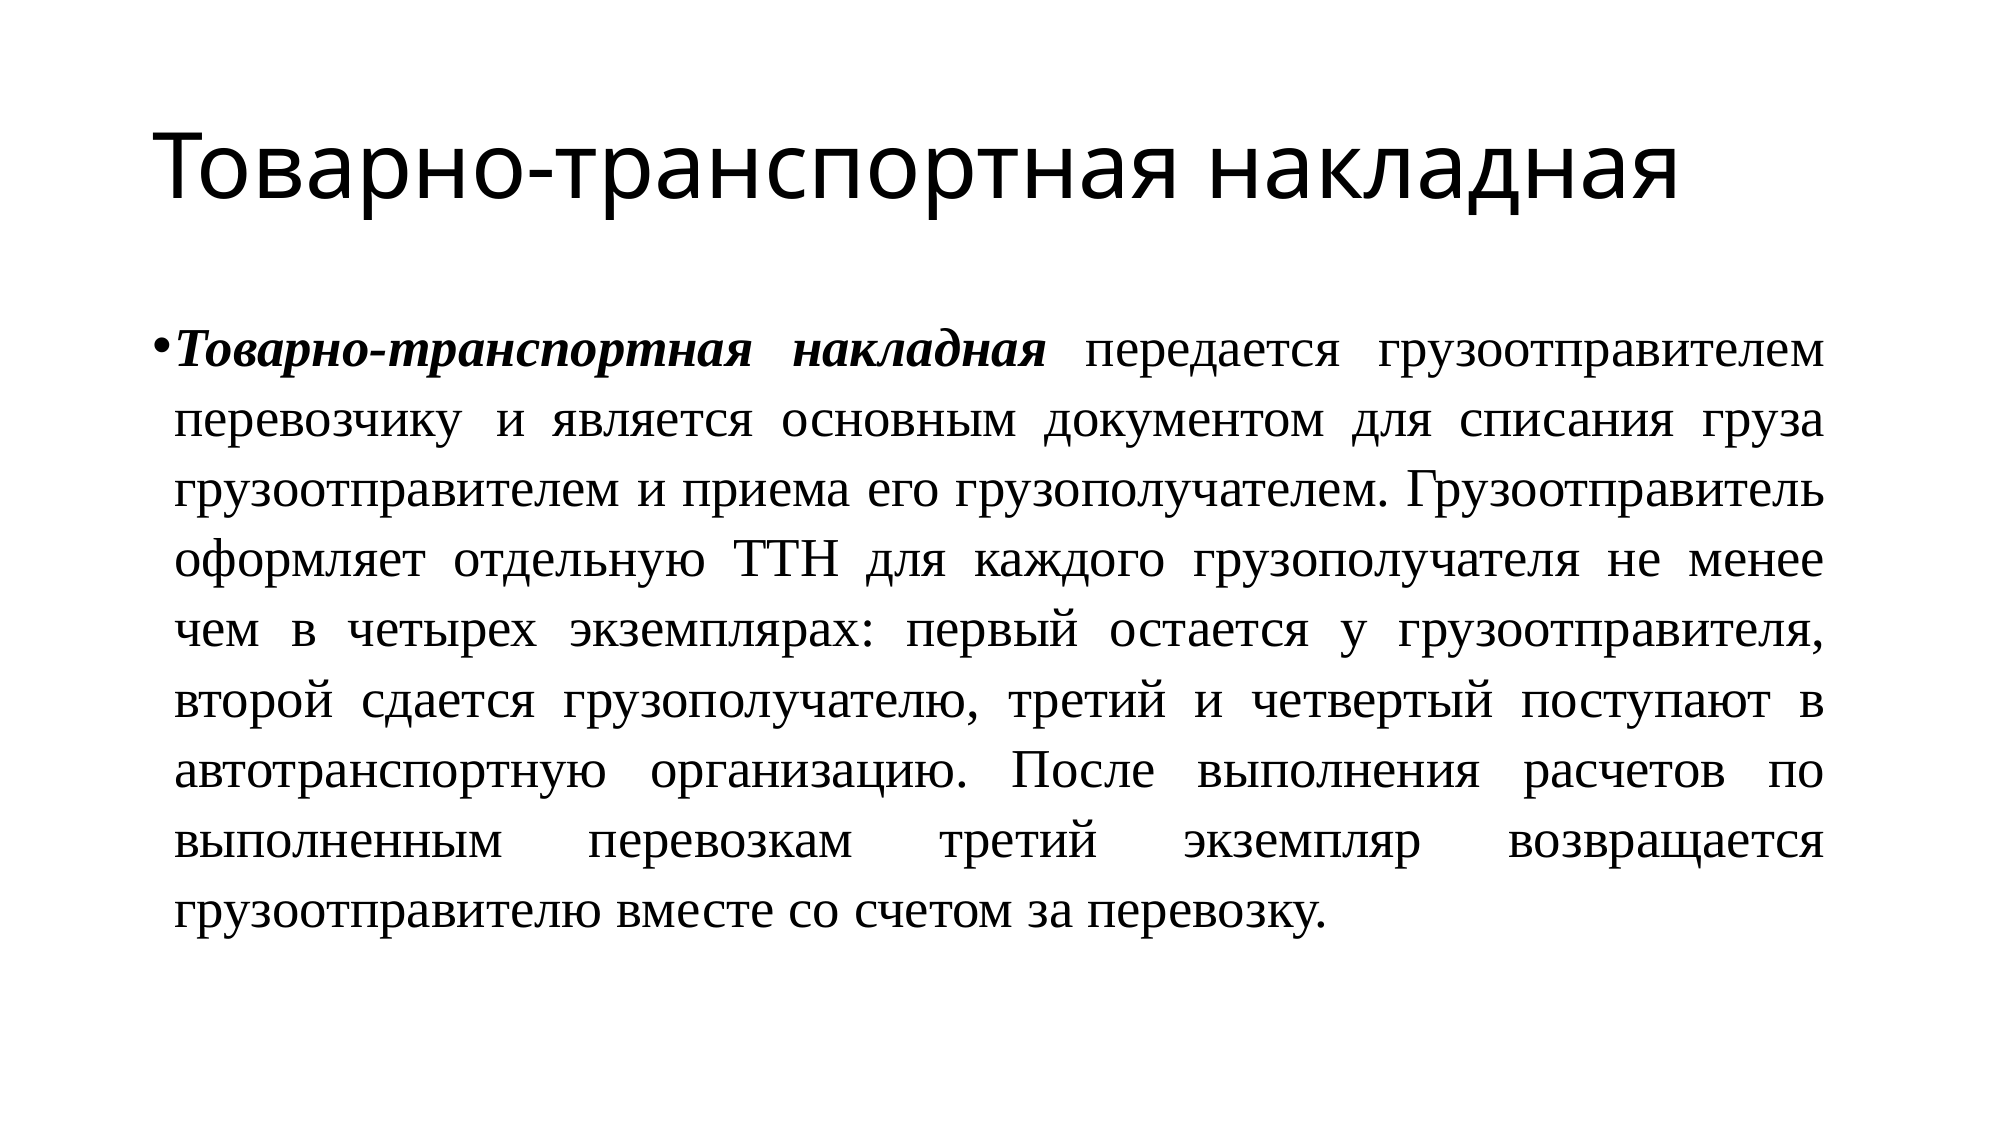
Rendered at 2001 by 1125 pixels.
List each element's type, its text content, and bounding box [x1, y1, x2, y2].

list Товарно-транспортная накладная передается грузоотправителем перевозчику и является основным документом для списания груза грузоотправителем и приема его грузополучателем. Грузоотправитель оформляет отдельную ТТН для каждого грузополучателя не менее чем в четырех экземплярах: первый остается у грузоотправителя, второй сдается грузополучателю, третий и четвертый поступают в автотранспортную организацию. После выполнения расчетов по выполненным перевозкам третий экземпляр возвращается грузоотправителю вместе со счетом за перевозку. [137, 299, 1863, 1014]
title Товарно-транспортная накладная [137, 59, 1863, 278]
